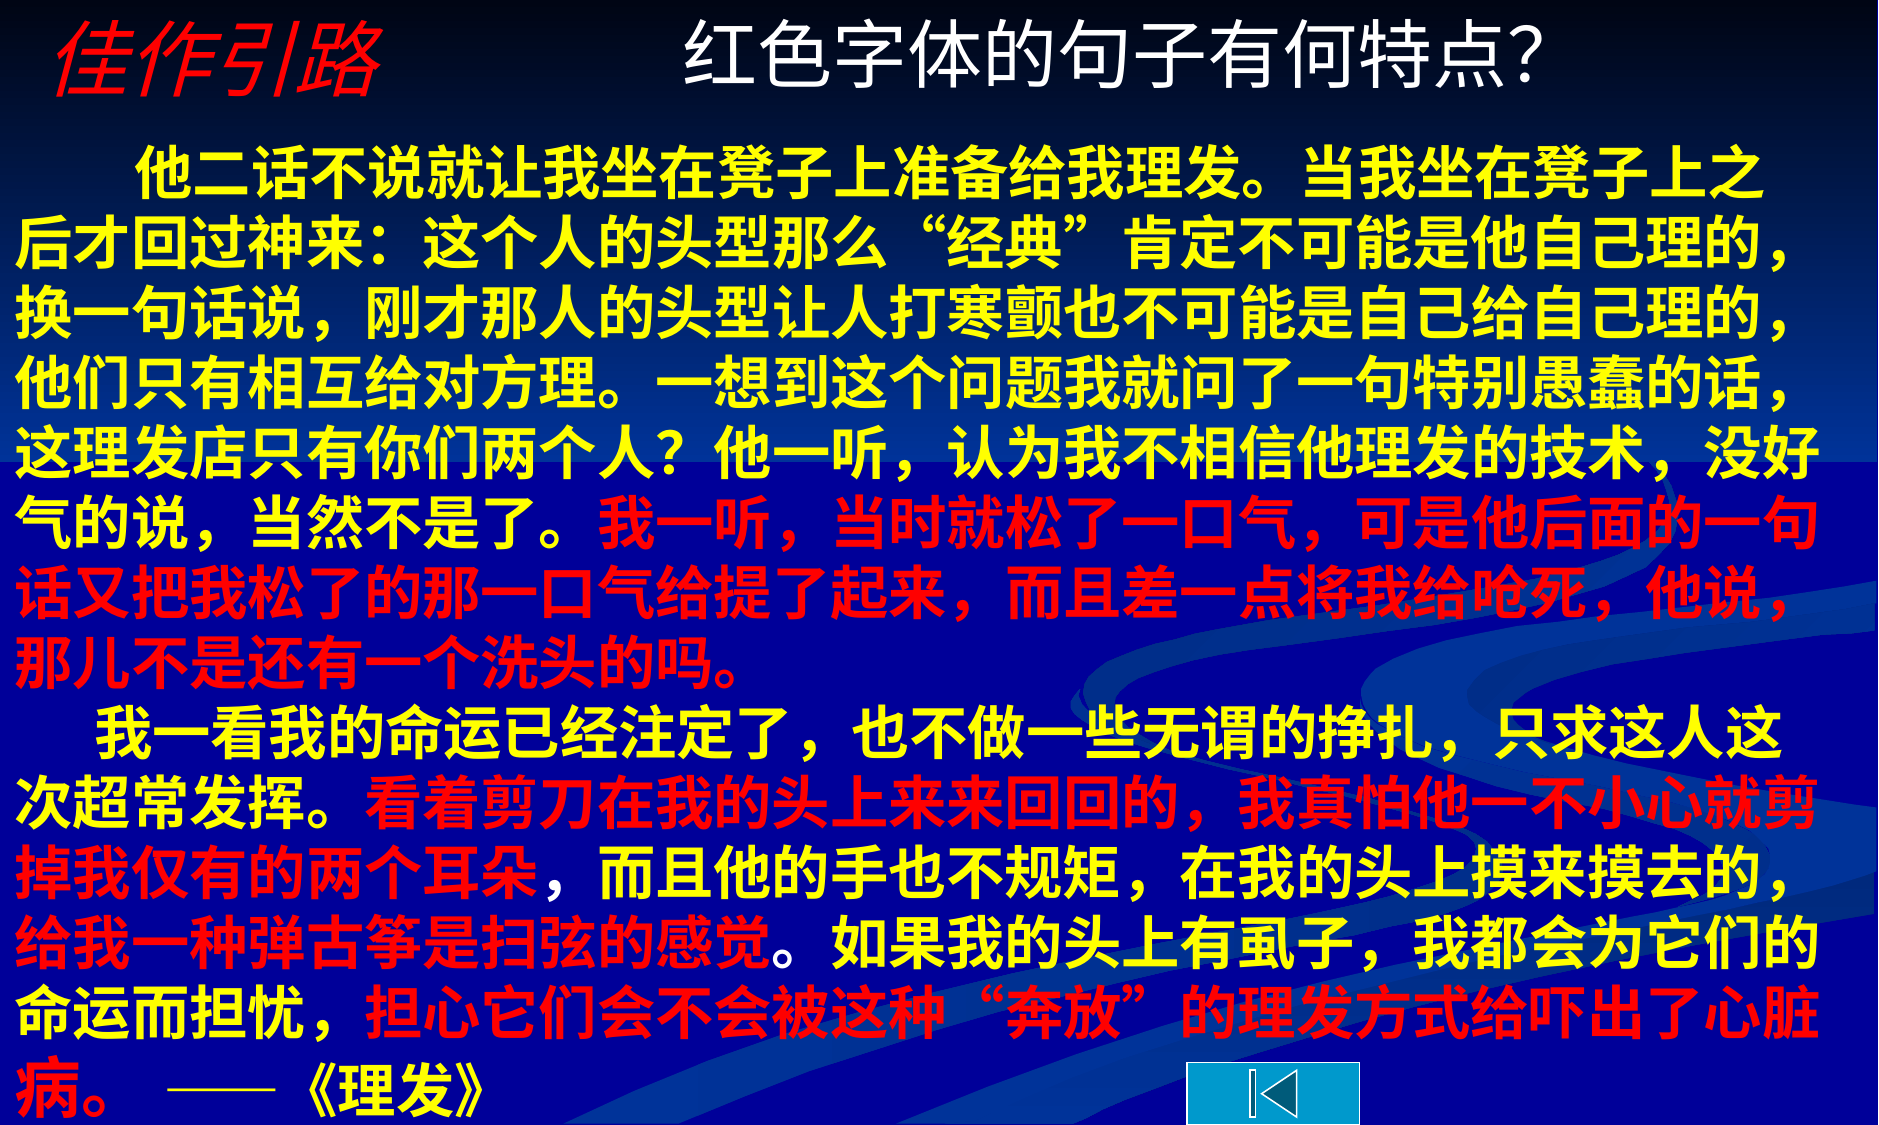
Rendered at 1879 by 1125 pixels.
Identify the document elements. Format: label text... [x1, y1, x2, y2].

text_box 红色字体的句子有何特点？ [667, 0, 1755, 105]
text_box [1187, 1062, 1360, 1125]
text_box 他二话不说就让我坐在凳子上准备给我理发。当我坐在凳子上之后才回过神来：这个人的头型那么“经典”肯定不可能是他自己理的，换一句话说，刚才那人的头型让人打寒颤也不可能是自己给自己理的，他们只有相互给对方理。一想到这个问题我就问了一句特别愚蠢的话，这理发店只有你们两个人？他一听，认为我不相信他理发的技术，没好气的说，当然不是了。我一听，当时就松了一口气，可是他后面的一句话又把我松了的那一口气给提了起来，而且差一点将我给呛死，他说，那儿不是还有一个洗头的吗。 我一看我的命运已经注定了，也不做一些无谓的挣扎，只求这人这次超常发挥。看着剪刀在我的头上来来回回的，我真怕他一不小心就剪掉我仅有的两个耳朵，而且他的手也不规矩，在我的头上摸来摸去的，给我一种弹古筝是扫弦的感觉。如果我的头上有虱子，我都会为它们的命运而担忧，担心它们会不会被这种“奔放”的理发方式给吓出了心脏病。 ——《理发》 [0, 129, 1837, 1125]
text_box 佳作引路 [29, 0, 620, 115]
